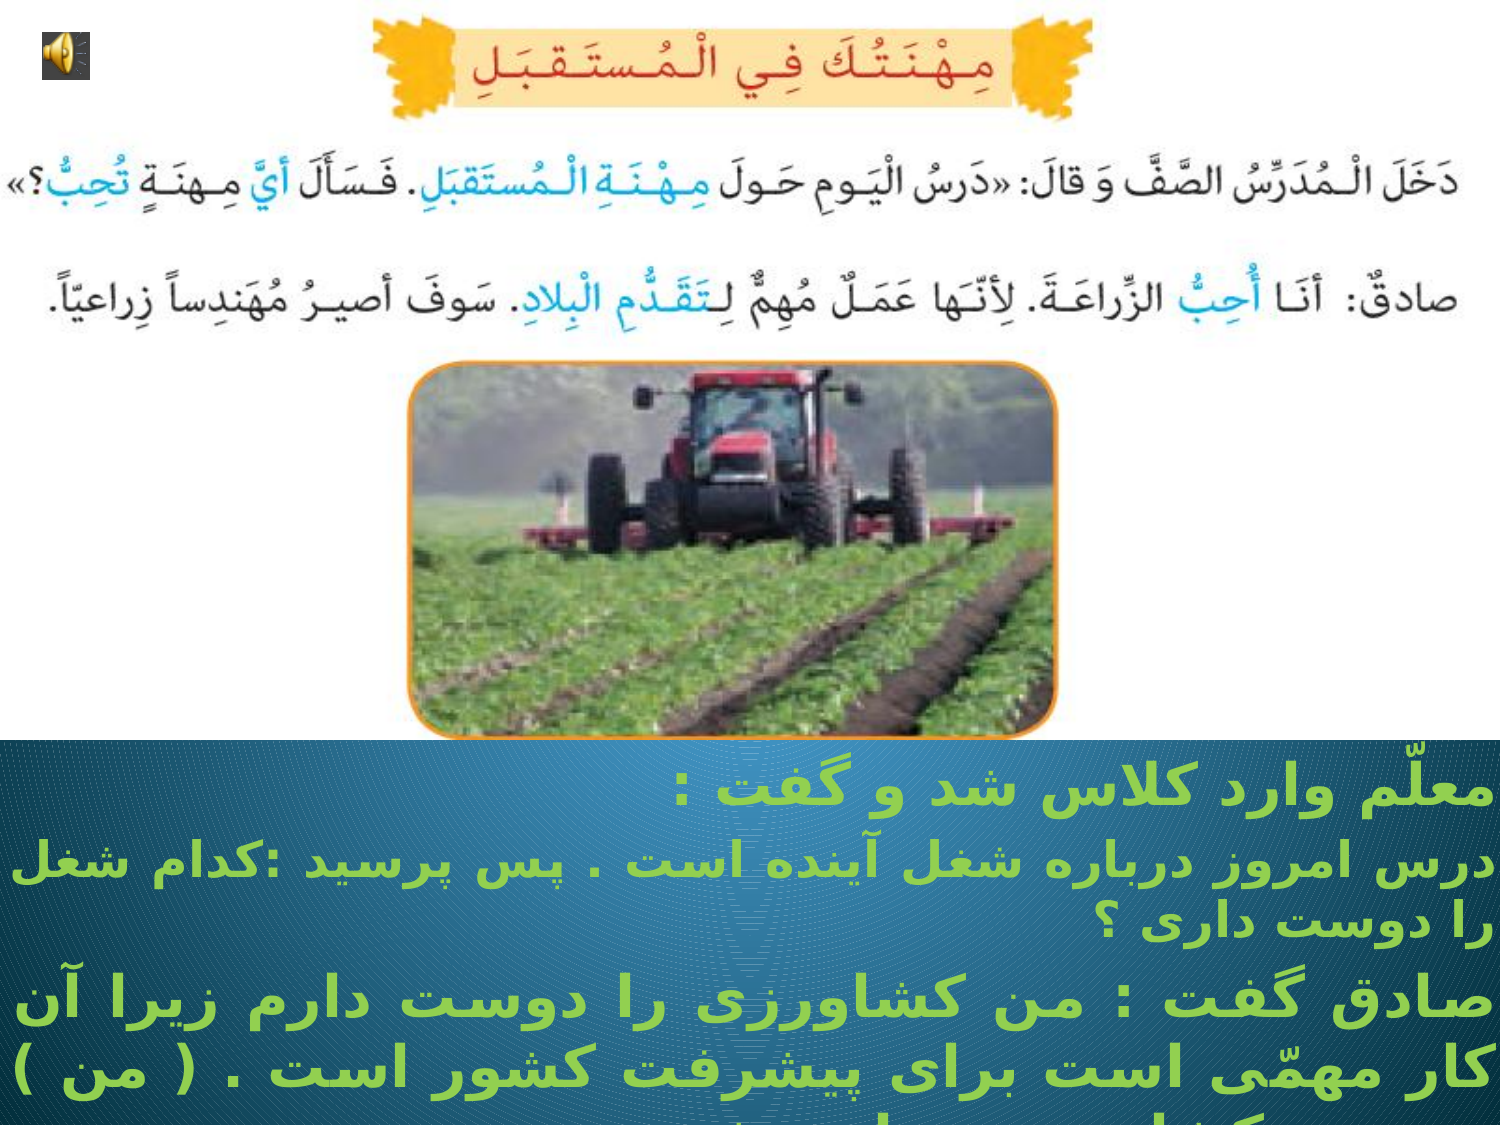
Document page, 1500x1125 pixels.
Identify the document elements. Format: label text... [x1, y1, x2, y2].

subtitle معلّم وارد کلاس شد و گفت : درس امروز درباره شغل آینده است . پس پرسید :کدام شغل را دوست داری ؟ صادق گفت : من کشاورزی را دوست دارم زیرا آن کار مهمّی است برای پیشرفت کشور است . ( من ) مهندس کشاورزی خواهم شد . [0, 752, 1500, 1125]
text_box کاتِبٌ [0, 748, 1500, 753]
picture [0, 0, 1500, 740]
